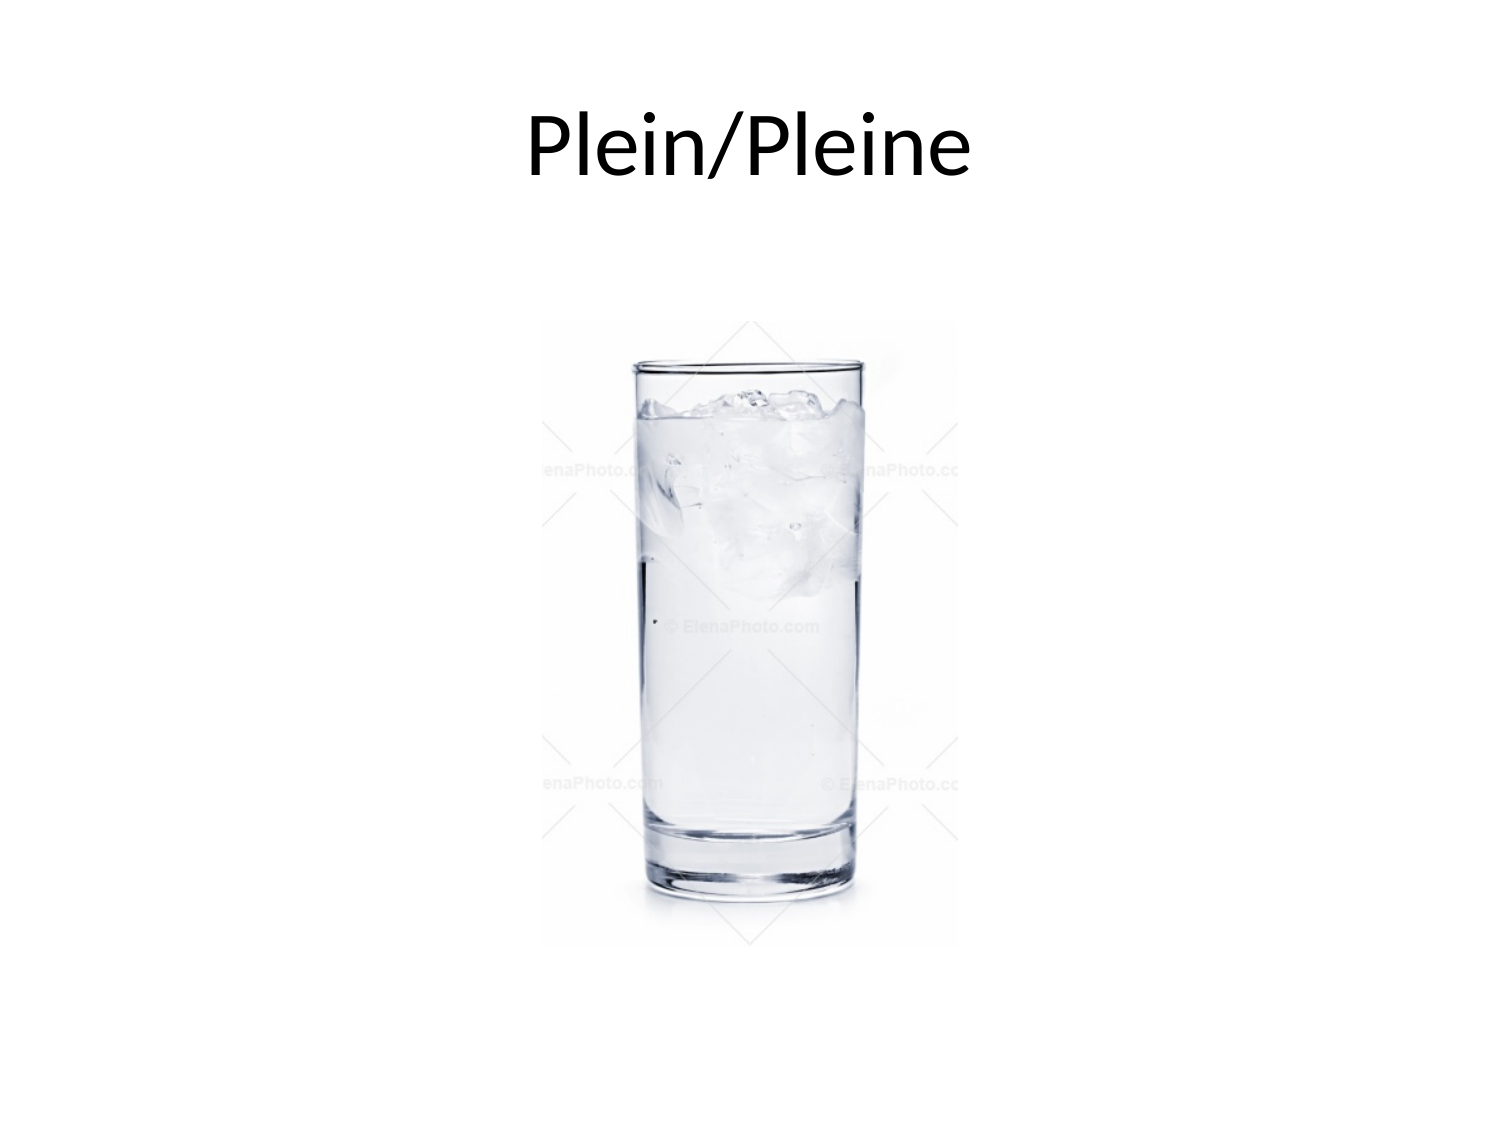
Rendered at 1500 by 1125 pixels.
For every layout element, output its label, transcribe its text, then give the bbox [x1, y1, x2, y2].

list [542, 320, 958, 947]
title Plein/Pleine [75, 45, 1425, 233]
